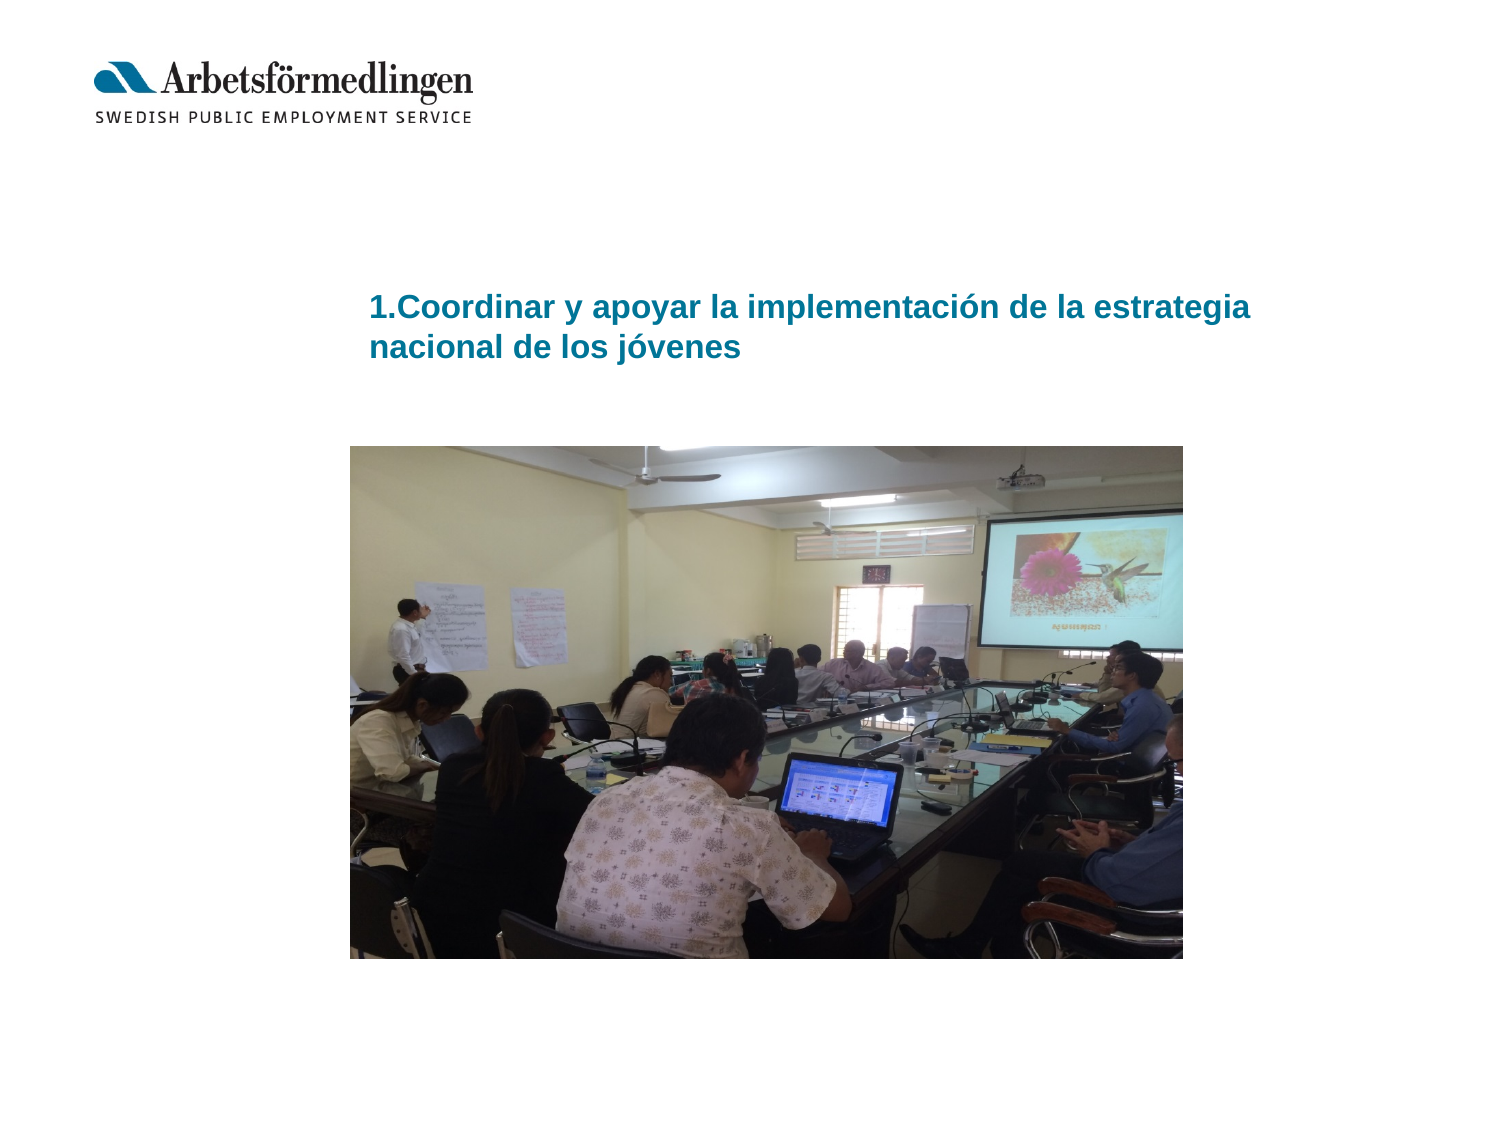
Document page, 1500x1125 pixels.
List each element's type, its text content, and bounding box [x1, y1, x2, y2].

picture [94, 61, 473, 123]
title 1.Coordinar y apoyar la implementación de la estrategia nacional de los jóvenes [369, 177, 1312, 365]
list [350, 446, 1183, 959]
